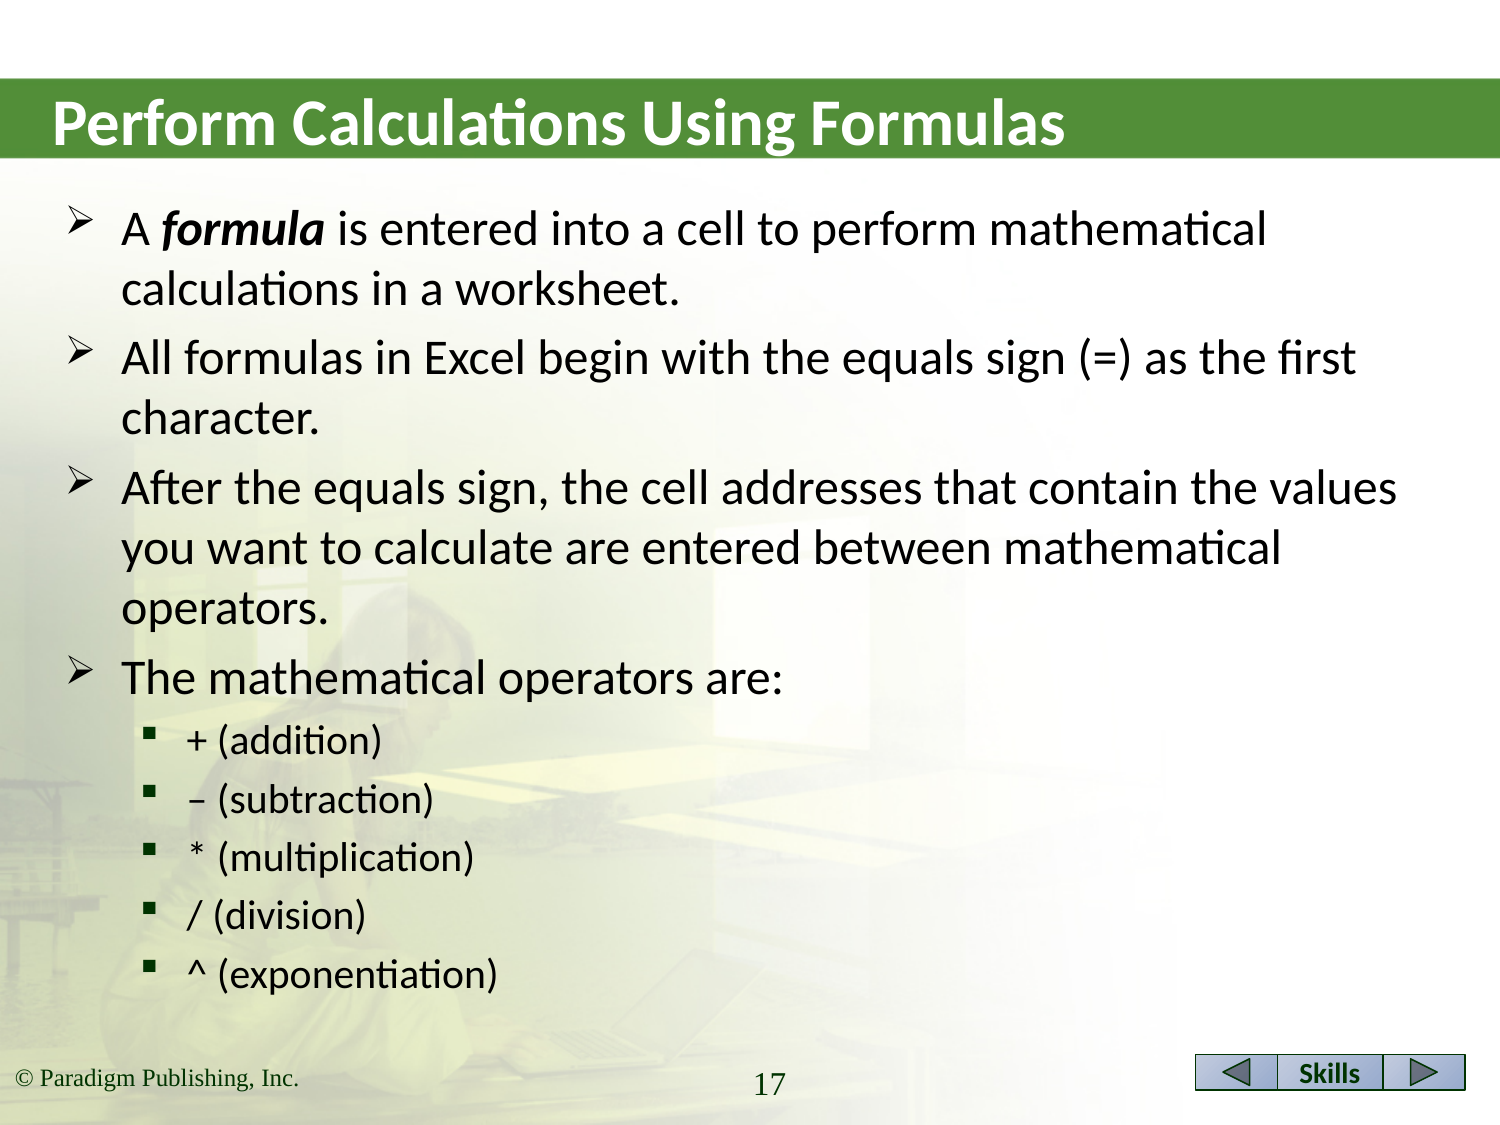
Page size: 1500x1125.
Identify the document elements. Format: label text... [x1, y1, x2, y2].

title Perform Calculations Using Formulas [37, 71, 1463, 159]
list A formula is entered into a cell to perform mathematical calculations in a worksheet. All formulas in Excel begin with the equals sign (=) as the first character. After the equals sign, the cell addresses that contain the values you want to calculate are entered between mathematical operators. The mathematical operators are: + (addition) – (subtraction) * (multiplication) / (division) ^ (exponentiation) [50, 187, 1438, 1025]
picture [0, 0, 1500, 1125]
